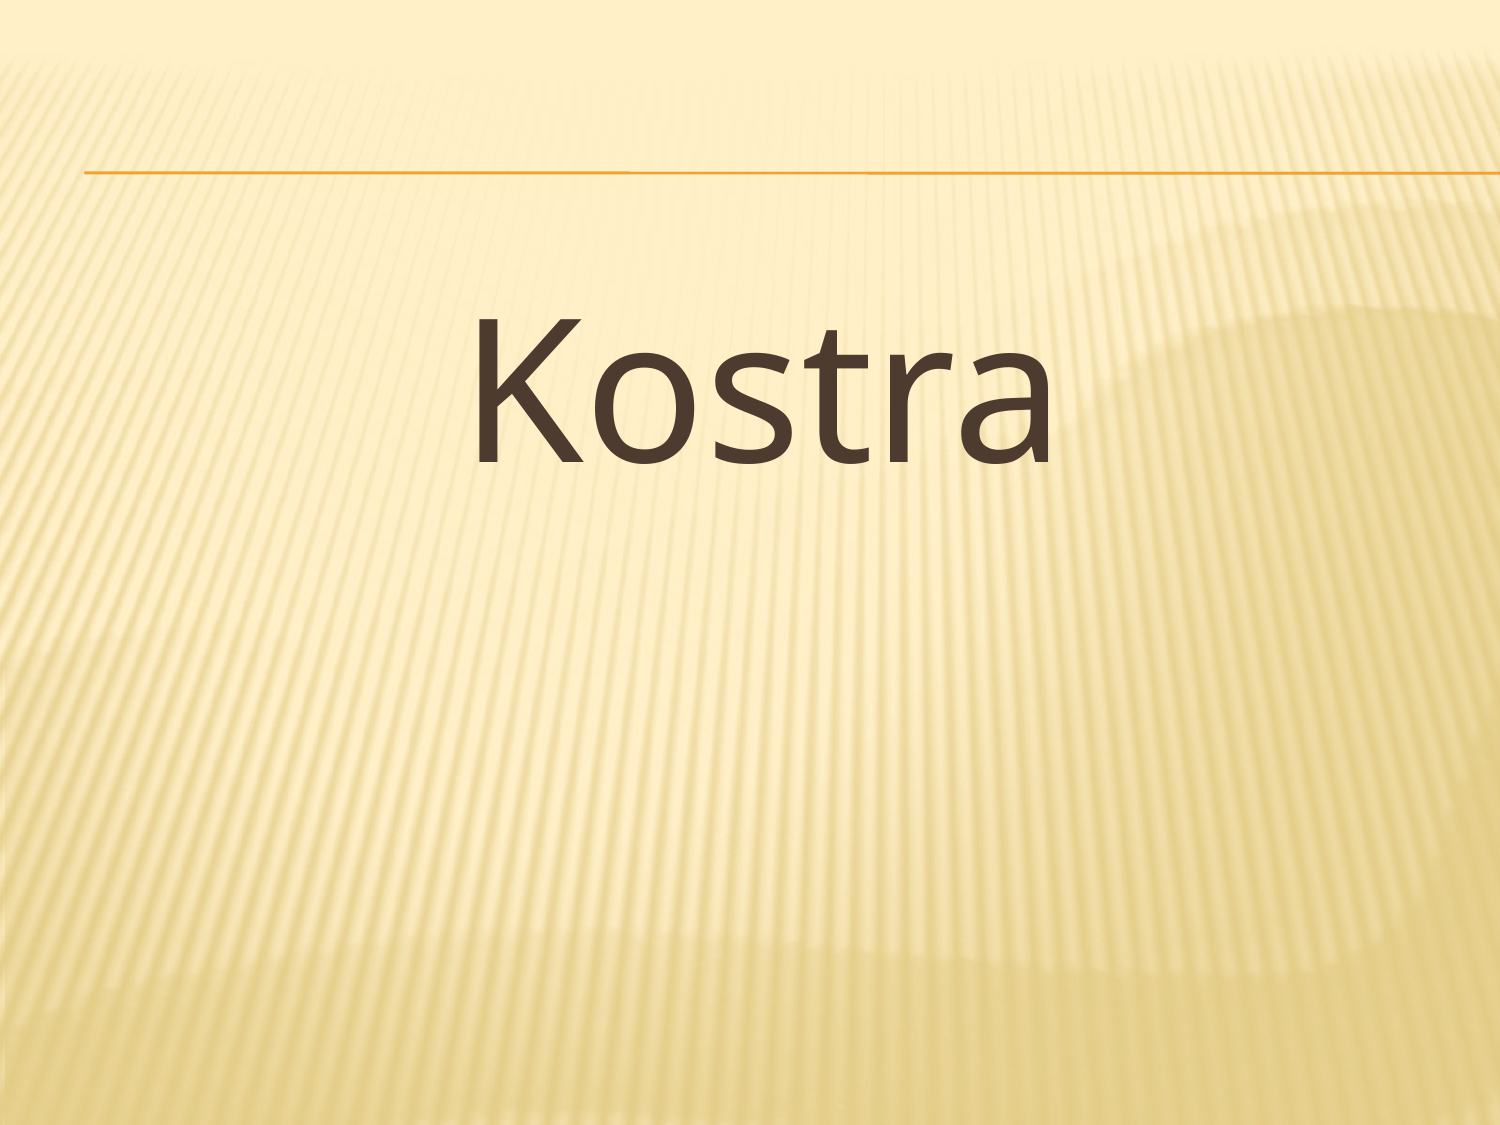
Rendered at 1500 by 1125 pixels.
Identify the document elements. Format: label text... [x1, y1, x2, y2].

list Kostra [50, 254, 1475, 998]
